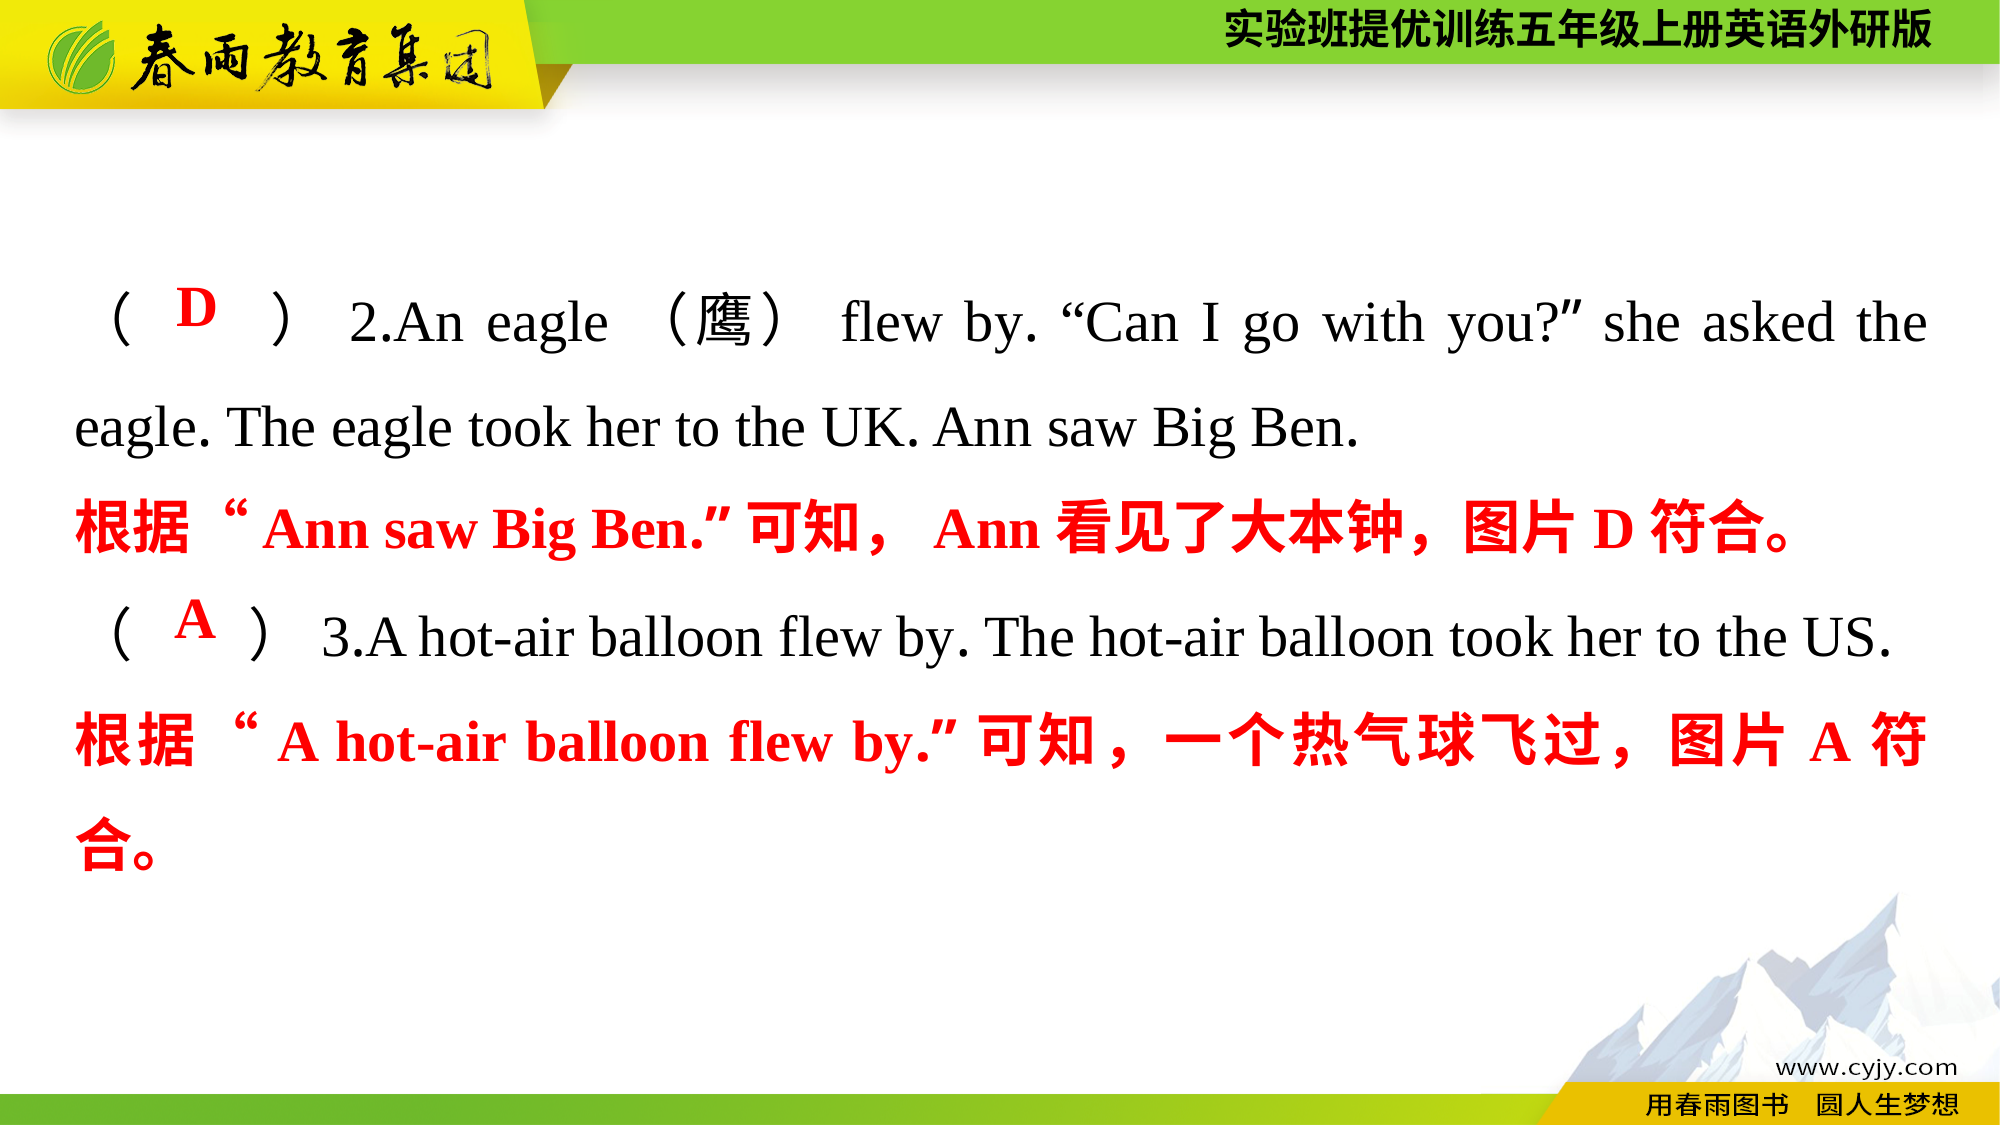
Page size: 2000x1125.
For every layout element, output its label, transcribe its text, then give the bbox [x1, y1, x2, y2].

list （ ）2.An eagle（鹰）flew by. “Can I go with you?” she asked the eagle. The eagle took her to the UK. Ann saw Big Ben. （ ）3.A hot-air balloon flew by. The hot-air balloon took her to the US. [59, 240, 1944, 447]
text_box A [159, 572, 232, 658]
picture [0, 0, 2000, 1125]
text_box 根据“Ann saw Big Ben.”可知，Ann看见了大本钟，图片D符合。 [59, 447, 1944, 568]
text_box D [161, 260, 234, 346]
text_box 根据“A hot-air balloon flew by.”可知，一个热气球飞过，图片A符合。 [59, 660, 1944, 886]
list （ ）2.An eagle（鹰）flew by. “Can I go with you?” she asked the eagle. The eagle took her to the UK. Ann saw Big Ben. （ ）3.A hot-air balloon flew by. The hot-air balloon took her to the US. [59, 568, 1944, 660]
